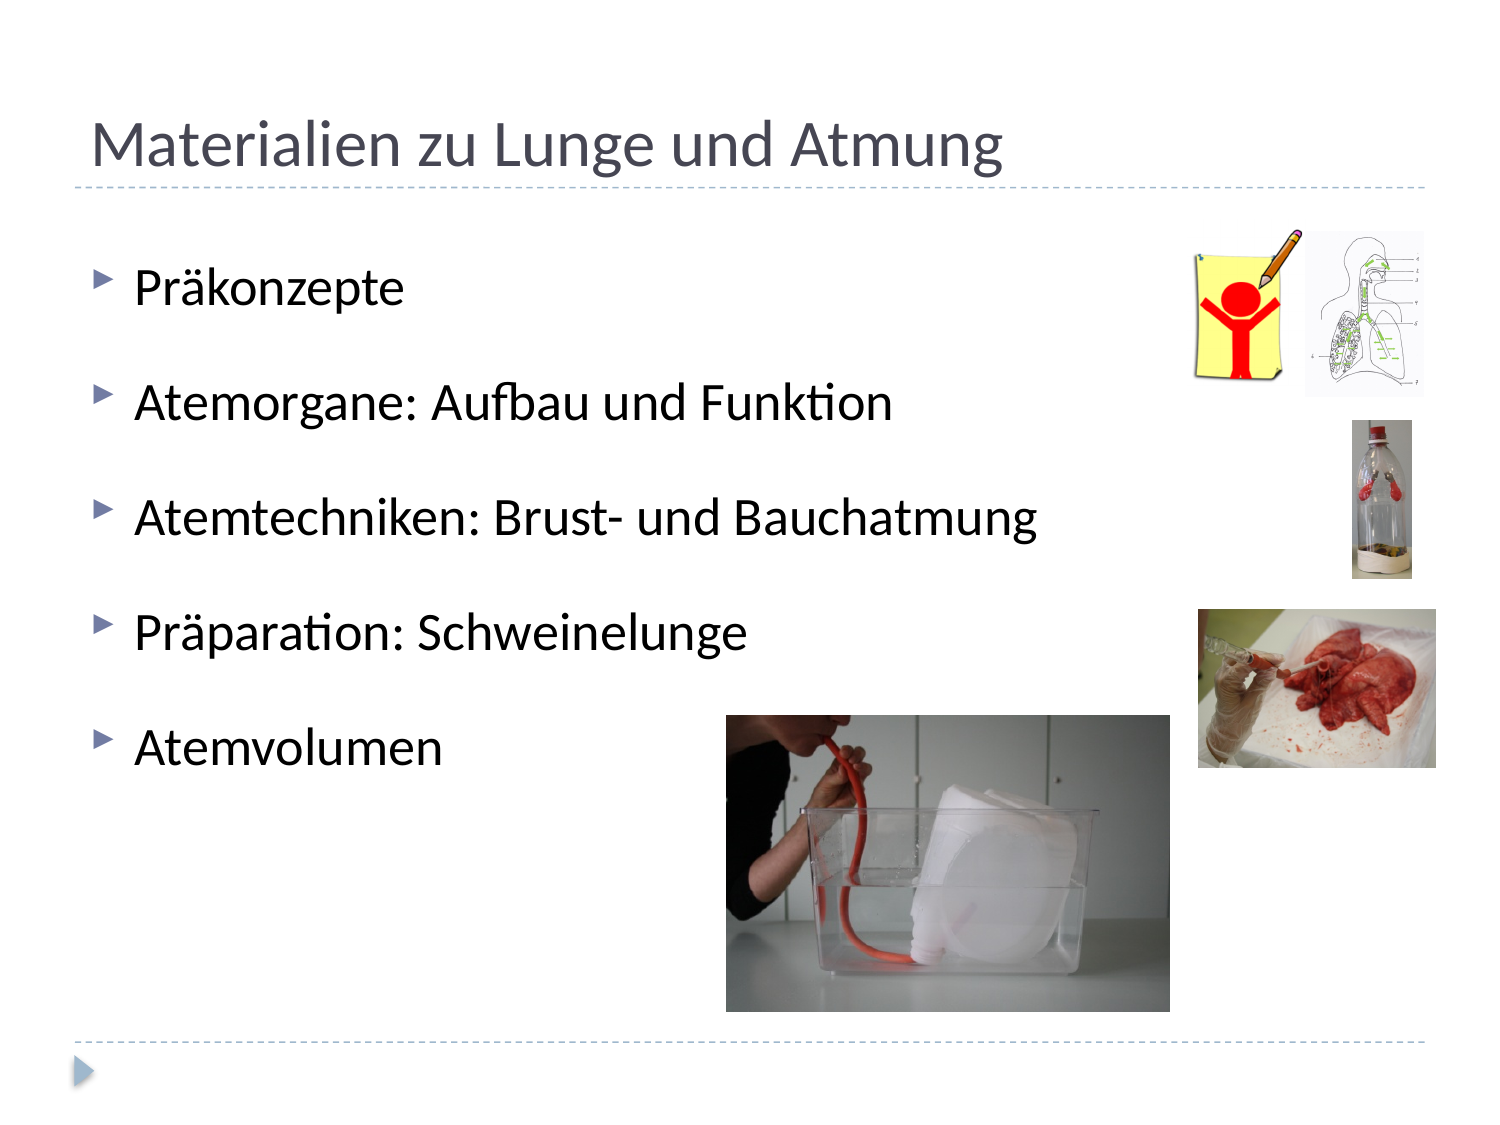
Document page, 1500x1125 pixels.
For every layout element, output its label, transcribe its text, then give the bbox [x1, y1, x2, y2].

list Präkonzepte Atemorgane: Aufbau und Funktion Atemtechniken: Brust- und Bauchatmung Präparation: Schweinelunge Atemvolumen [74, 243, 1426, 999]
picture [726, 715, 1170, 1012]
title Materialien zu Lunge und Atmung [74, 24, 1426, 188]
picture [1198, 609, 1436, 768]
picture [1352, 420, 1412, 579]
picture [1186, 219, 1424, 398]
